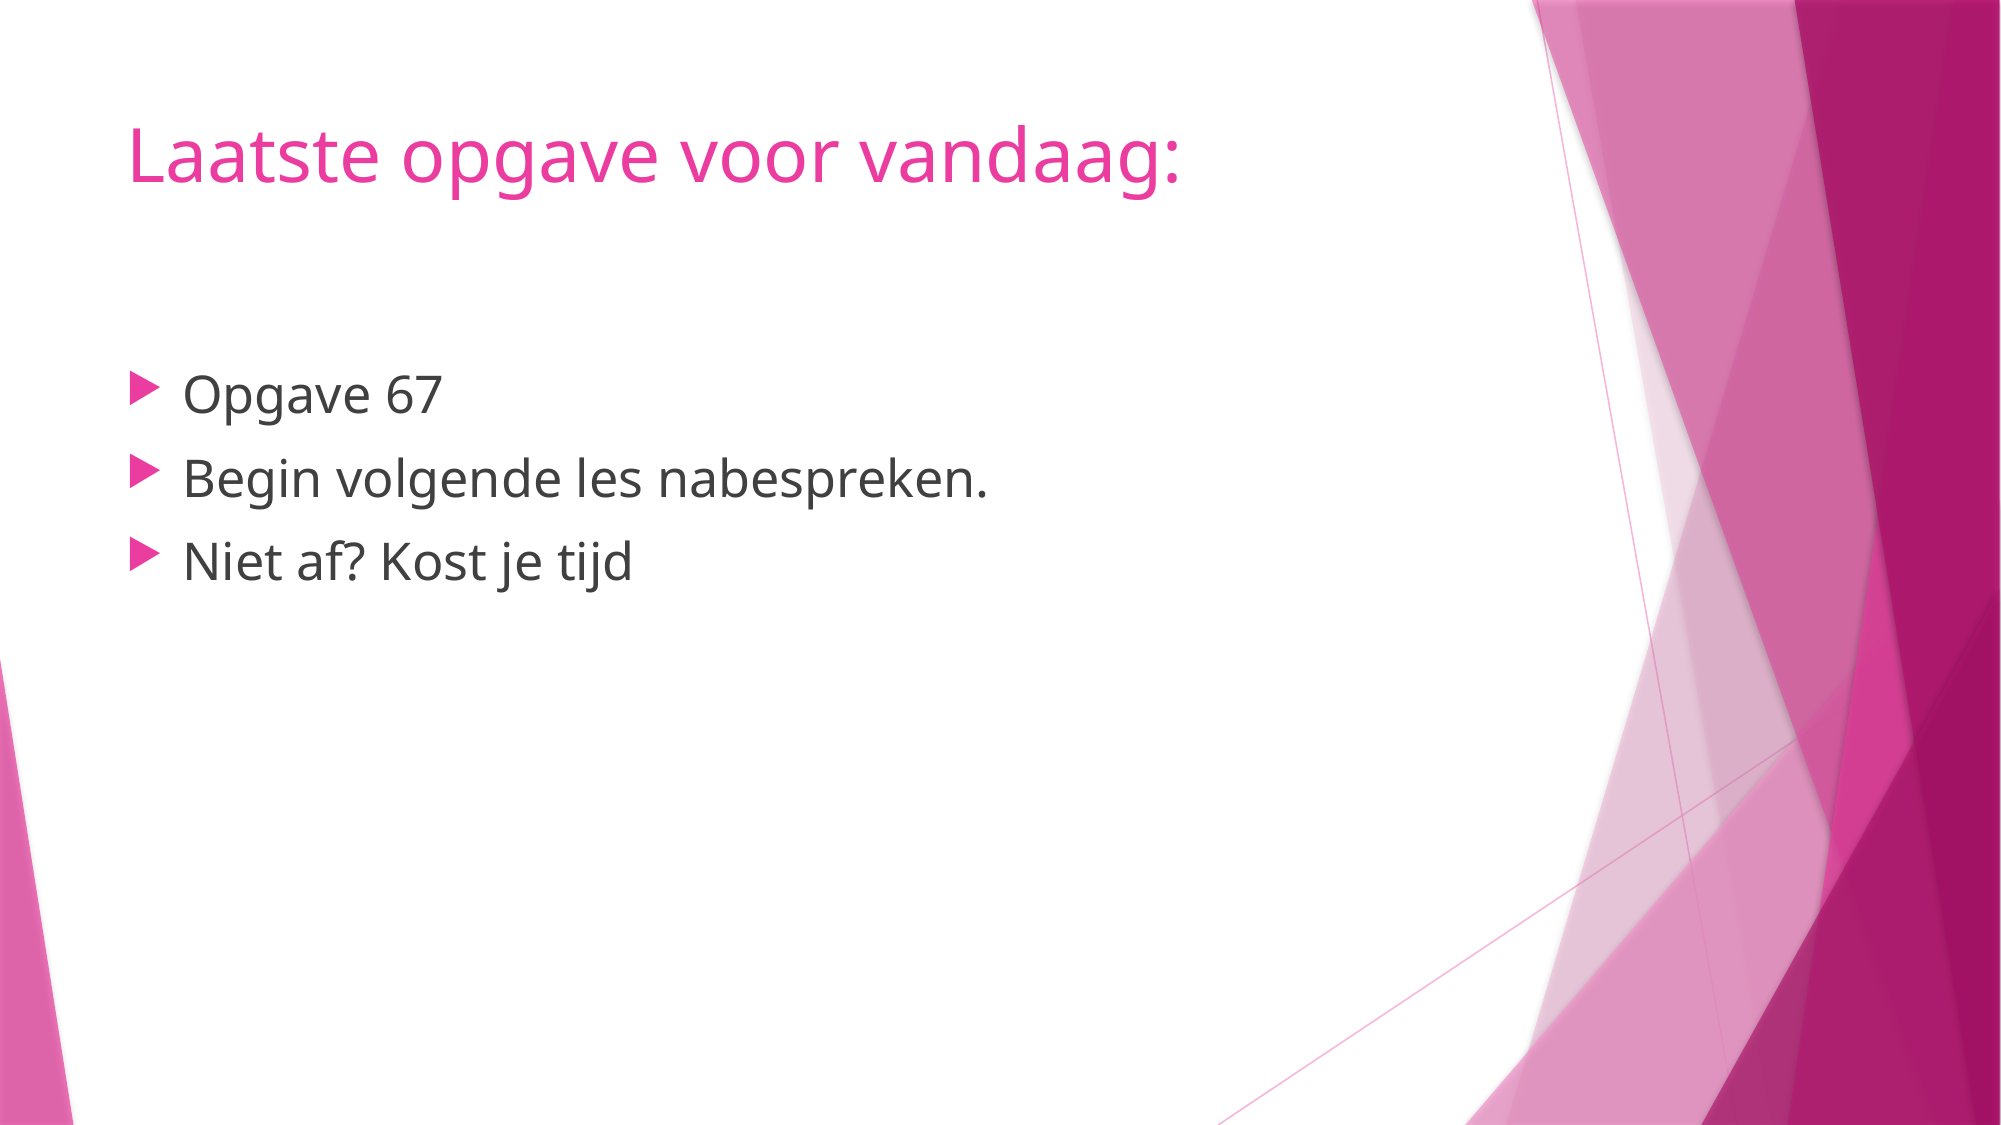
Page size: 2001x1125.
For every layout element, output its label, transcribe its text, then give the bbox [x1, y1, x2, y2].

list Opgave 67 Begin volgende les nabespreken. Niet af? Kost je tijd [111, 354, 1522, 992]
title Laatste opgave voor vandaag: [111, 99, 1522, 317]
